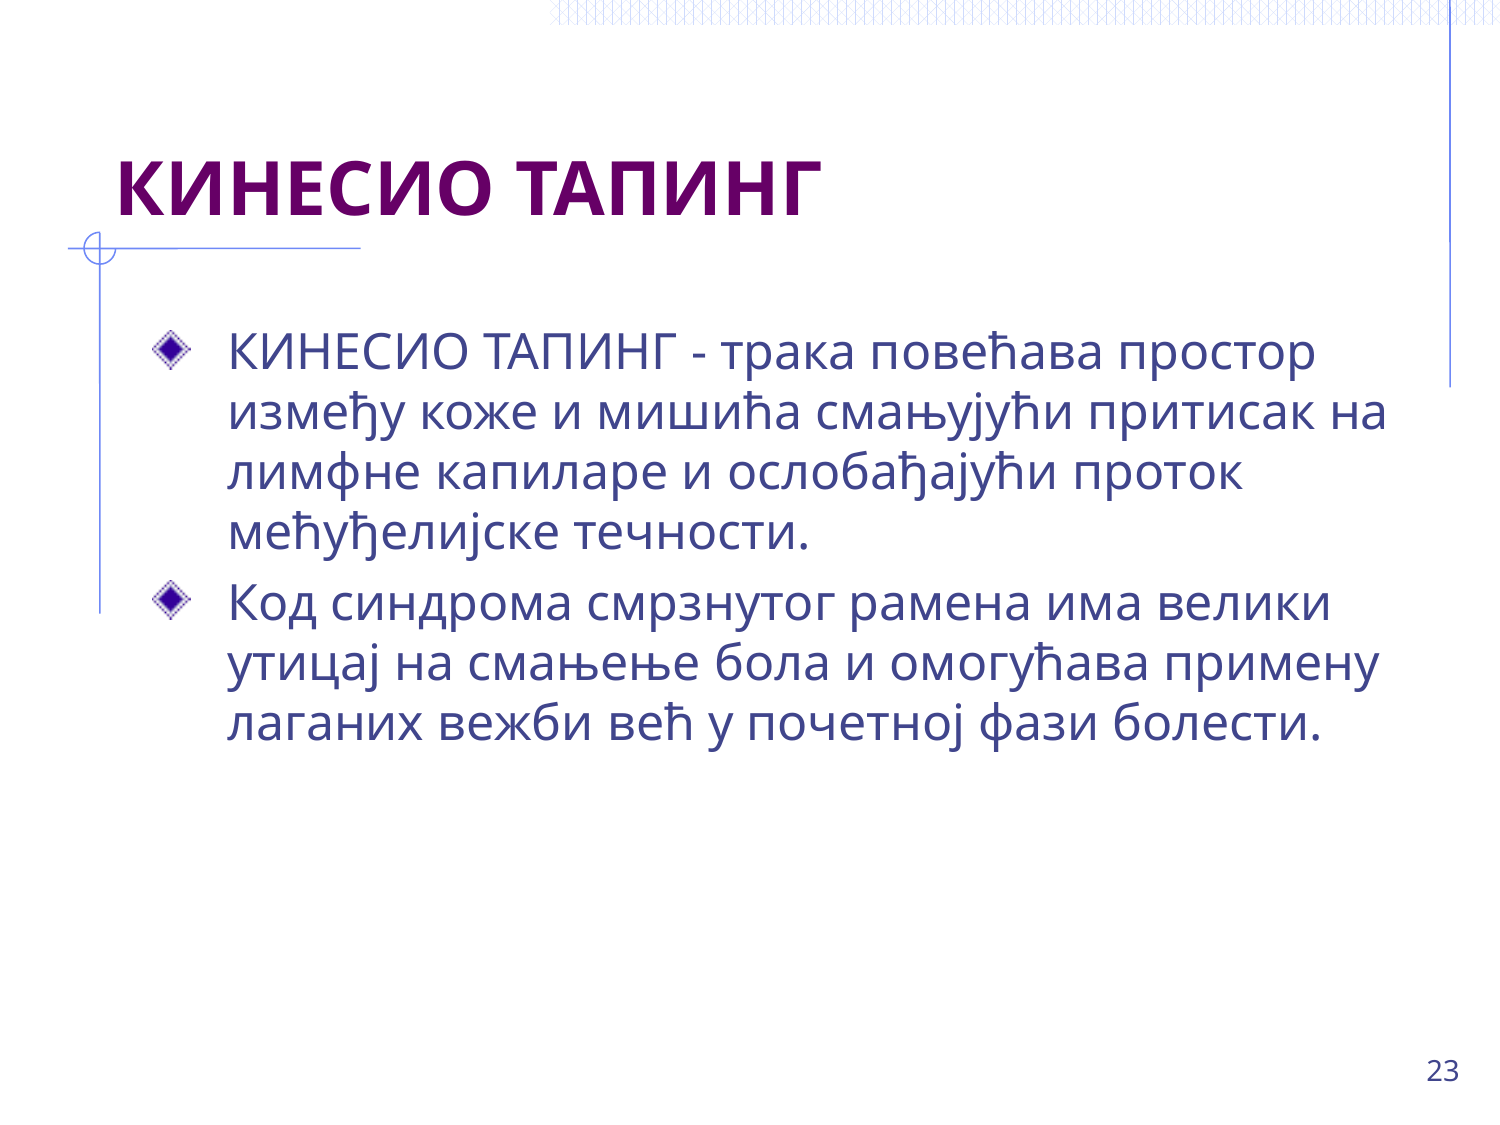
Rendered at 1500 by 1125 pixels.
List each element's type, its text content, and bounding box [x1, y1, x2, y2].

list КИНЕСИО ТАПИНГ - трака повећава простор између коже и мишића смањујући притисак на лимфне капиларе и ослобађајући проток мећуђелијске течности. Код синдрома смрзнутог рамена има велики утицај на смањење бола и омогућава примену лаганих вежби већ у почетној фази болести. [137, 312, 1413, 988]
slide_number 23 [1162, 1025, 1475, 1100]
picture [152, 330, 191, 370]
title КИНЕСИО ТАПИНГ [99, 49, 1376, 238]
picture [152, 580, 191, 620]
